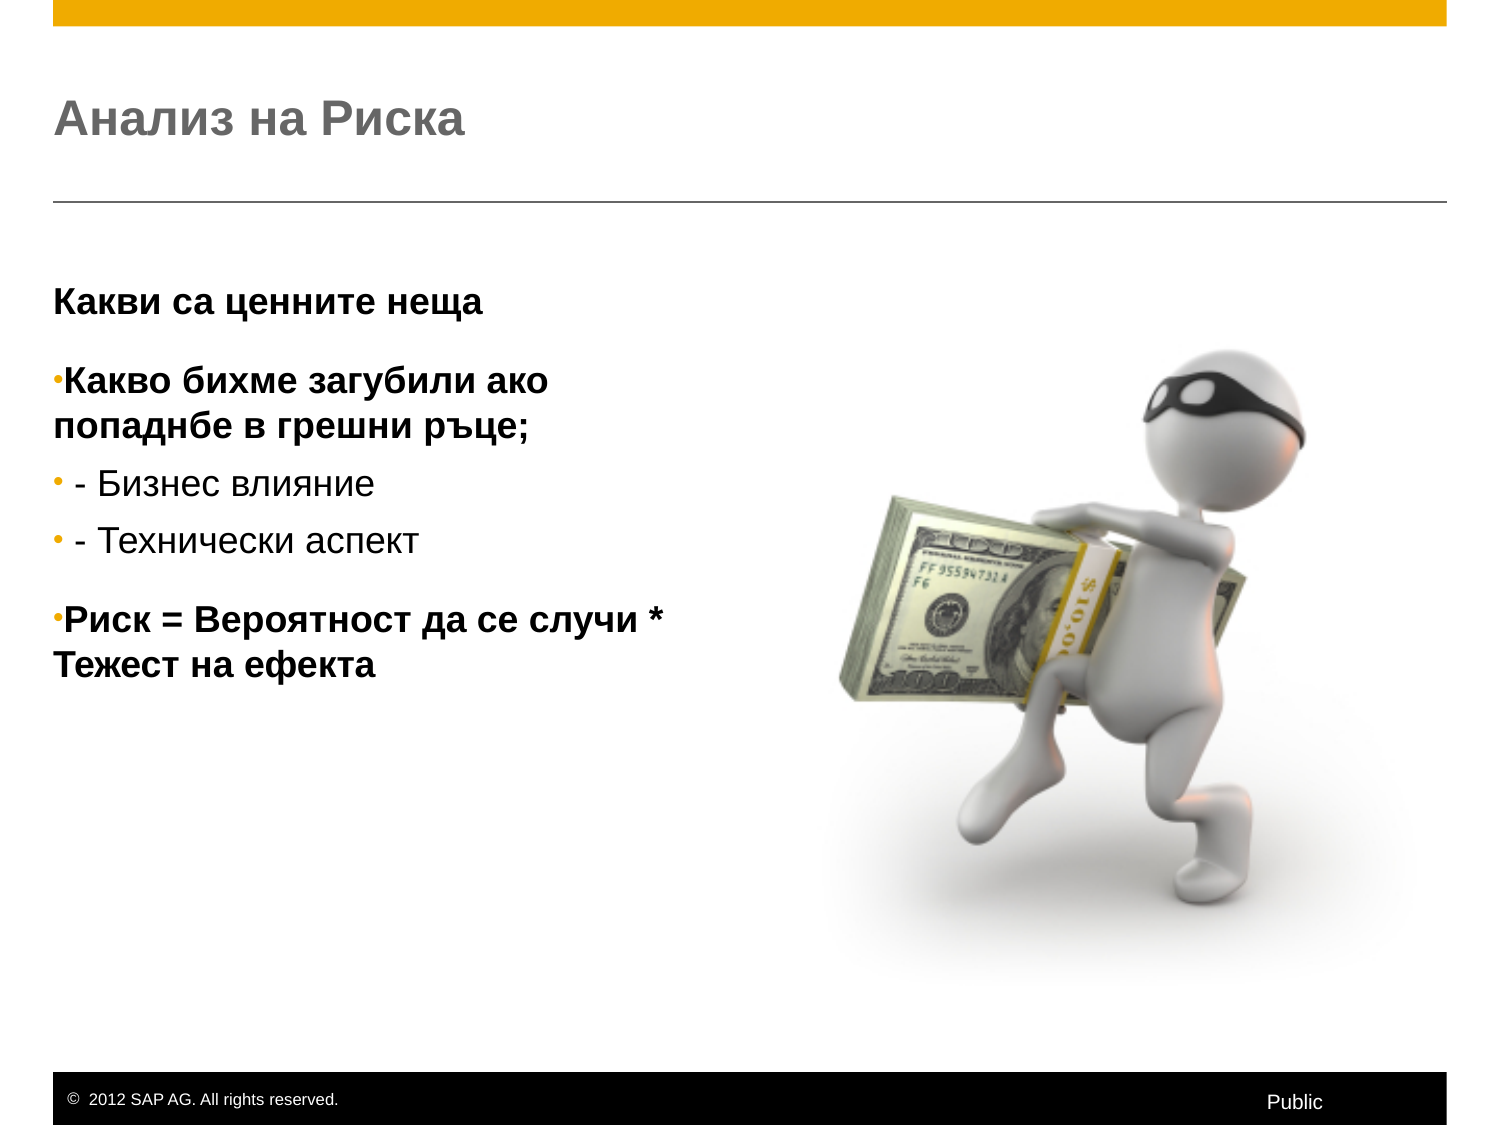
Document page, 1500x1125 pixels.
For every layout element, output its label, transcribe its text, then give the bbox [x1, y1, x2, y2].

list Какви са ценните неща Какво бихме загубили ако попаднбе в грешни ръце; - Бизнес влияние - Технически аспект Риск = Вероятност да се случи * Тежест на ефекта [53, 277, 737, 998]
title Анализ на Риска [53, 53, 1447, 178]
picture [763, 277, 1448, 999]
